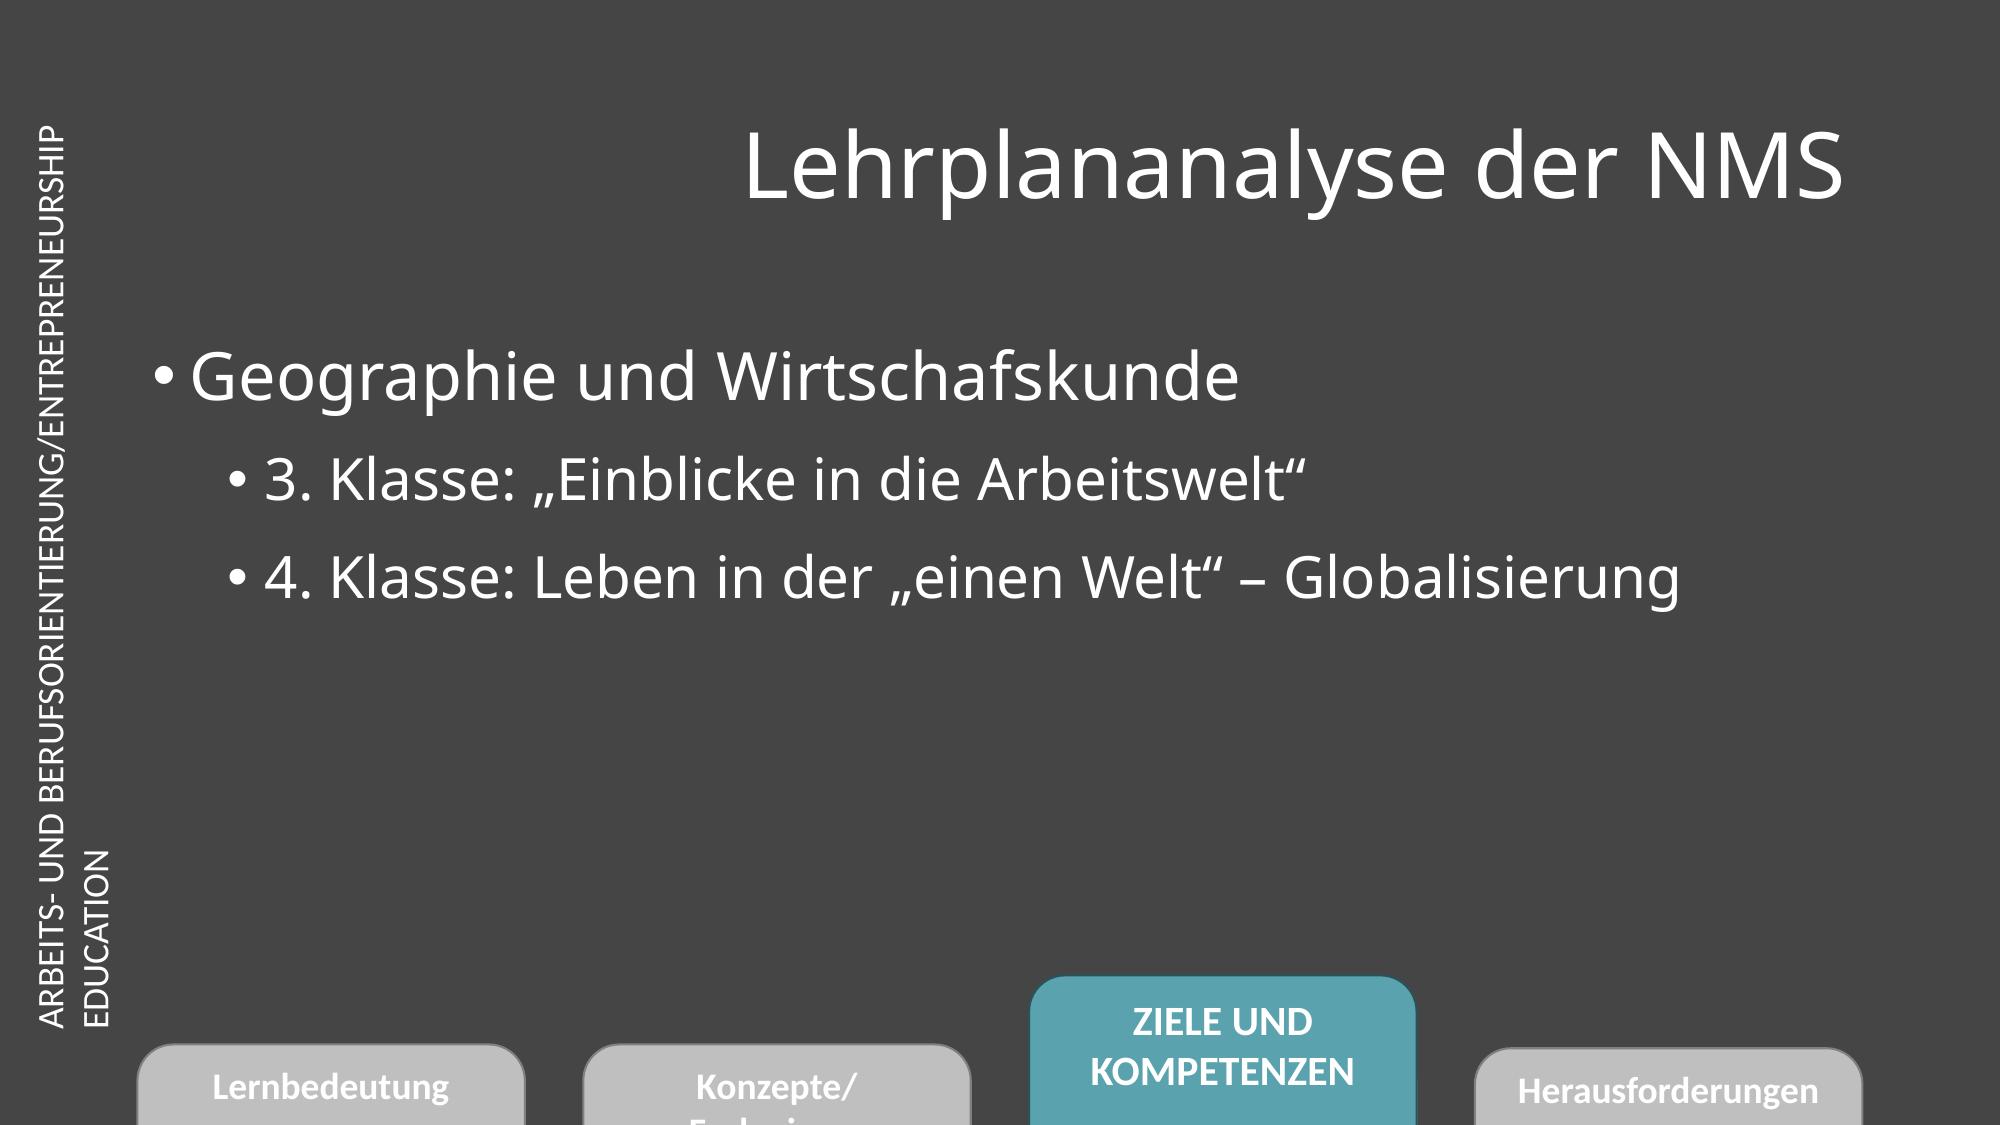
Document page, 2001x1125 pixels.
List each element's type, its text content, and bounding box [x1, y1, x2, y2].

title Lehrplananalyse der NMS [137, 59, 1863, 278]
list Geographie und Wirtschafskunde 3. Klasse: „Einblicke in die Arbeitswelt“ 4. Klasse: Leben in der „einen Welt“ – Globalisierung [137, 335, 1863, 984]
